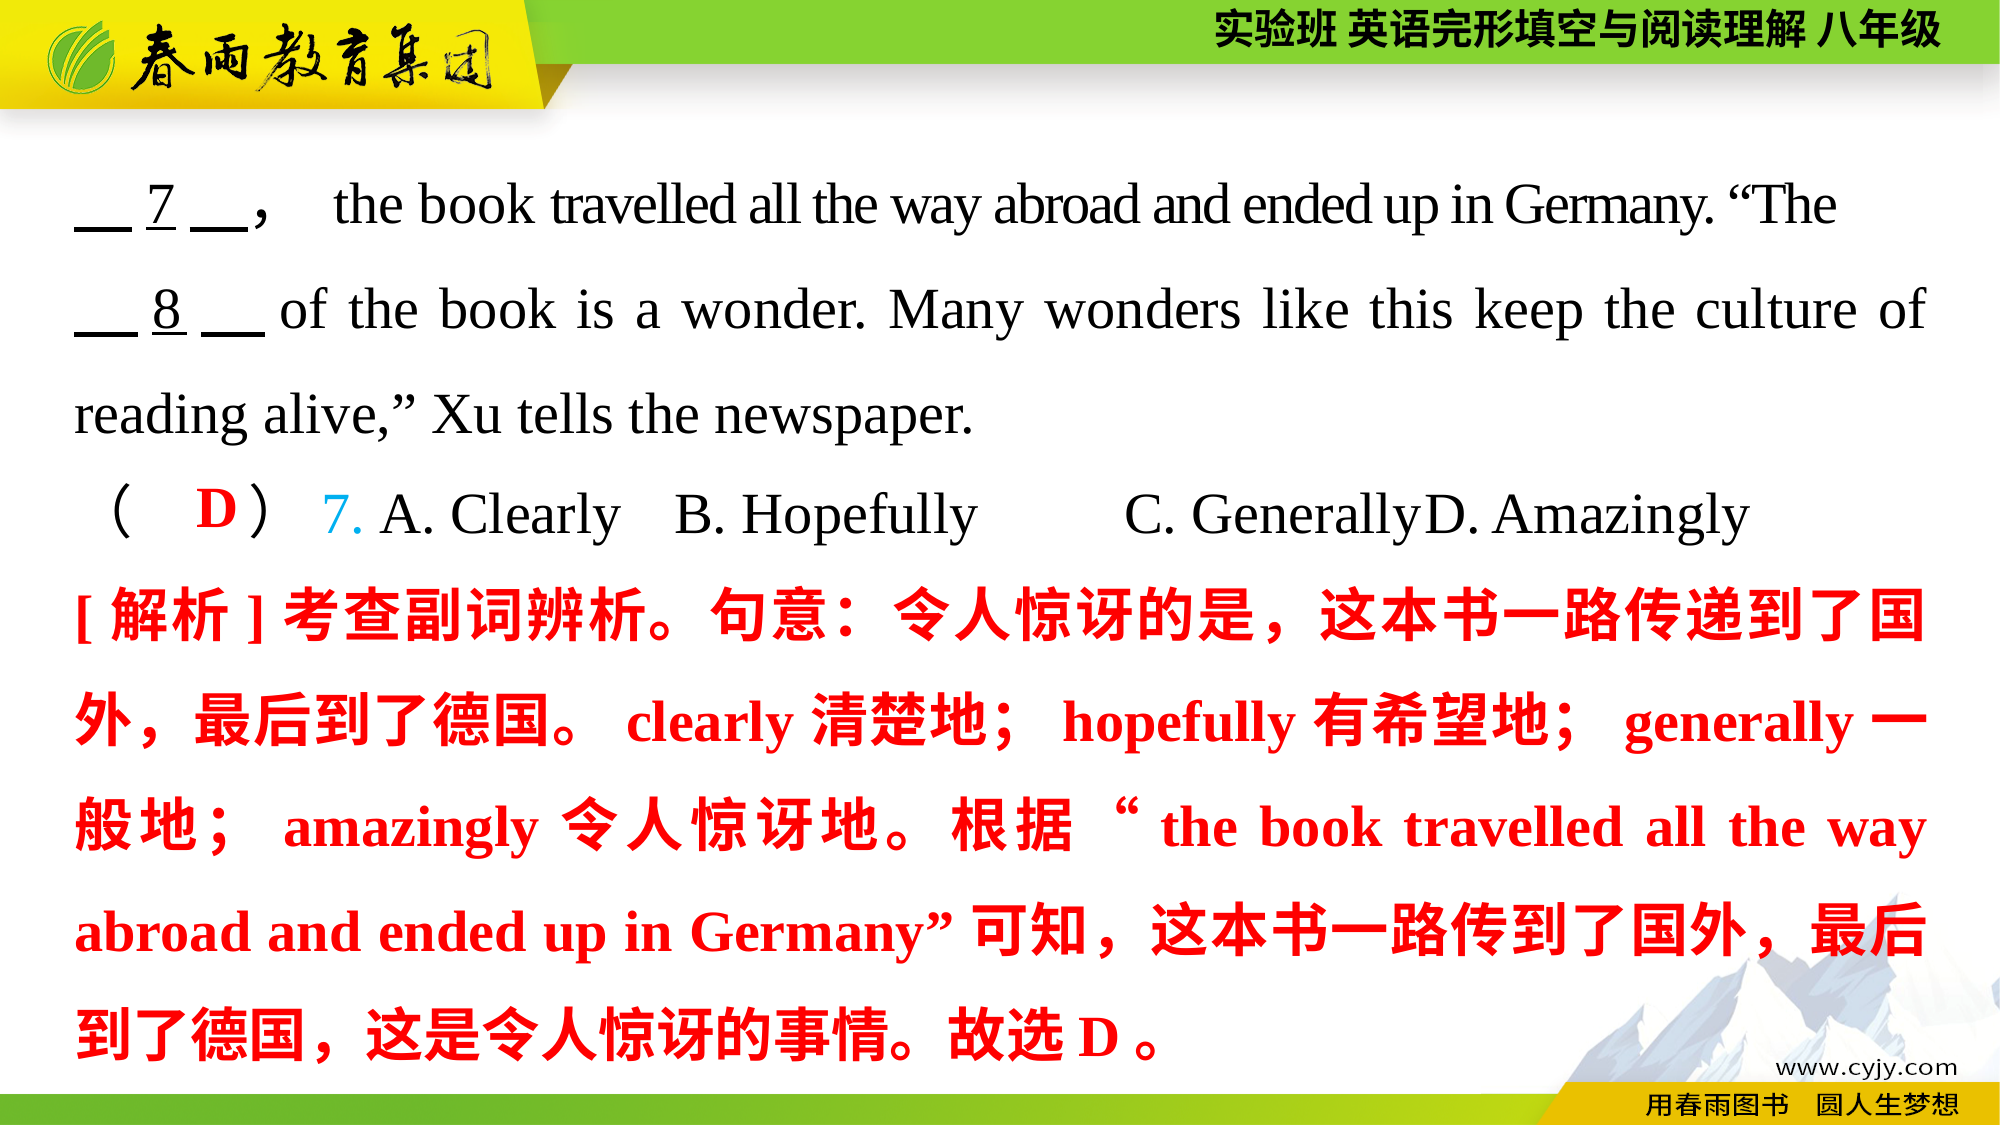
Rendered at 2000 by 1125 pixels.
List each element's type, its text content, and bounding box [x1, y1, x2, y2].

text_box D [182, 462, 254, 536]
text_box （ ）7. A. Clearly B. Hopefully C. Generally D. Amazingly [59, 432, 1944, 536]
text_box [解析]考查副词辨析。句意：令人惊讶的是，这本书一路传递到了国外，最后到了德国。clearly清楚地；hopefully有希望地；generally一般地；amazingly令人惊讶地。根据“the book travelled all the way abroad and ended up in Germany”可知，这本书一路传到了国外，最后到了德国，这是令人惊讶的事情。故选D。 [59, 536, 1944, 1076]
list 7 ， the book travelled all the way abroad and ended up in Germany. “The 8，of the book is a wonder. Many wonders like this keep the culture of reading alive,” Xu tells the newspaper. [59, 122, 1944, 432]
picture [0, 0, 2000, 1125]
